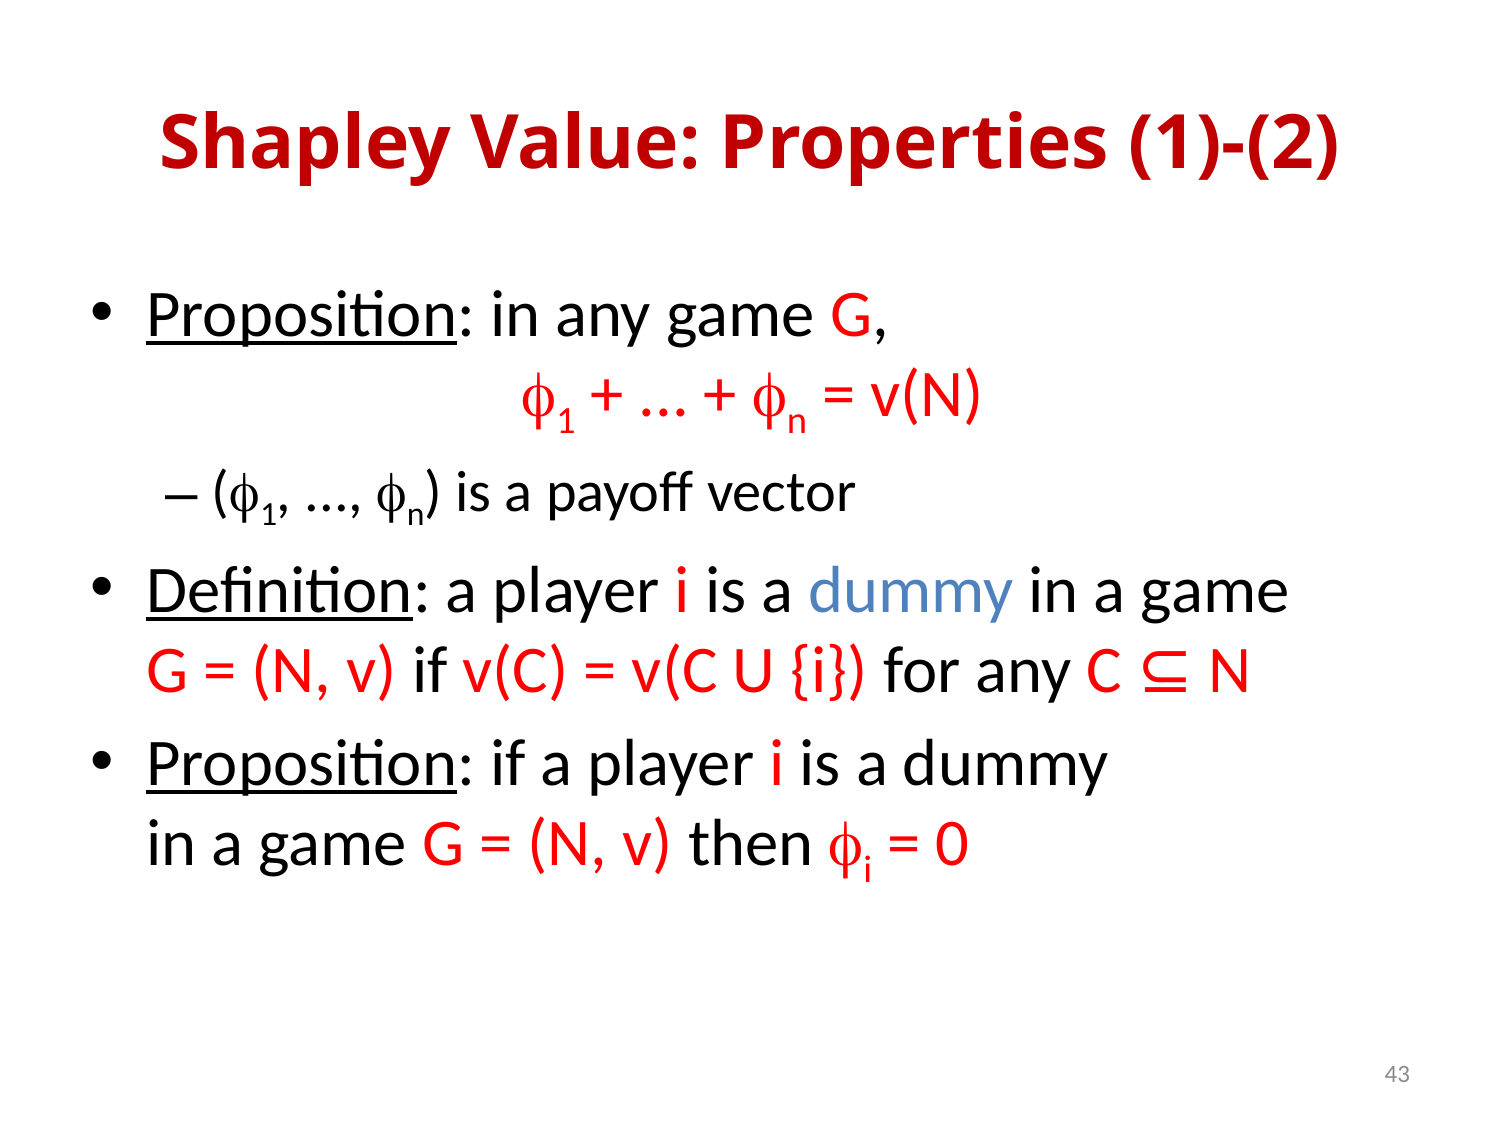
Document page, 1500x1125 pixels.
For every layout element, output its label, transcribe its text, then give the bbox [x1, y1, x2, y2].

title Shapley Value: Properties (1)-(2) [75, 45, 1425, 233]
slide_number 43 [1074, 1042, 1425, 1103]
list Proposition: in any game G, f1 + ... + fn = v(N) (f1, ..., fn) is a payoff vector Definition: a player i is a dummy in a game G = (N, v) if v(C) = v(C U {i}) for any C ⊆ N Proposition: if a player i is a dummy in a game G = (N, v) then fi = 0 [75, 262, 1425, 1083]
